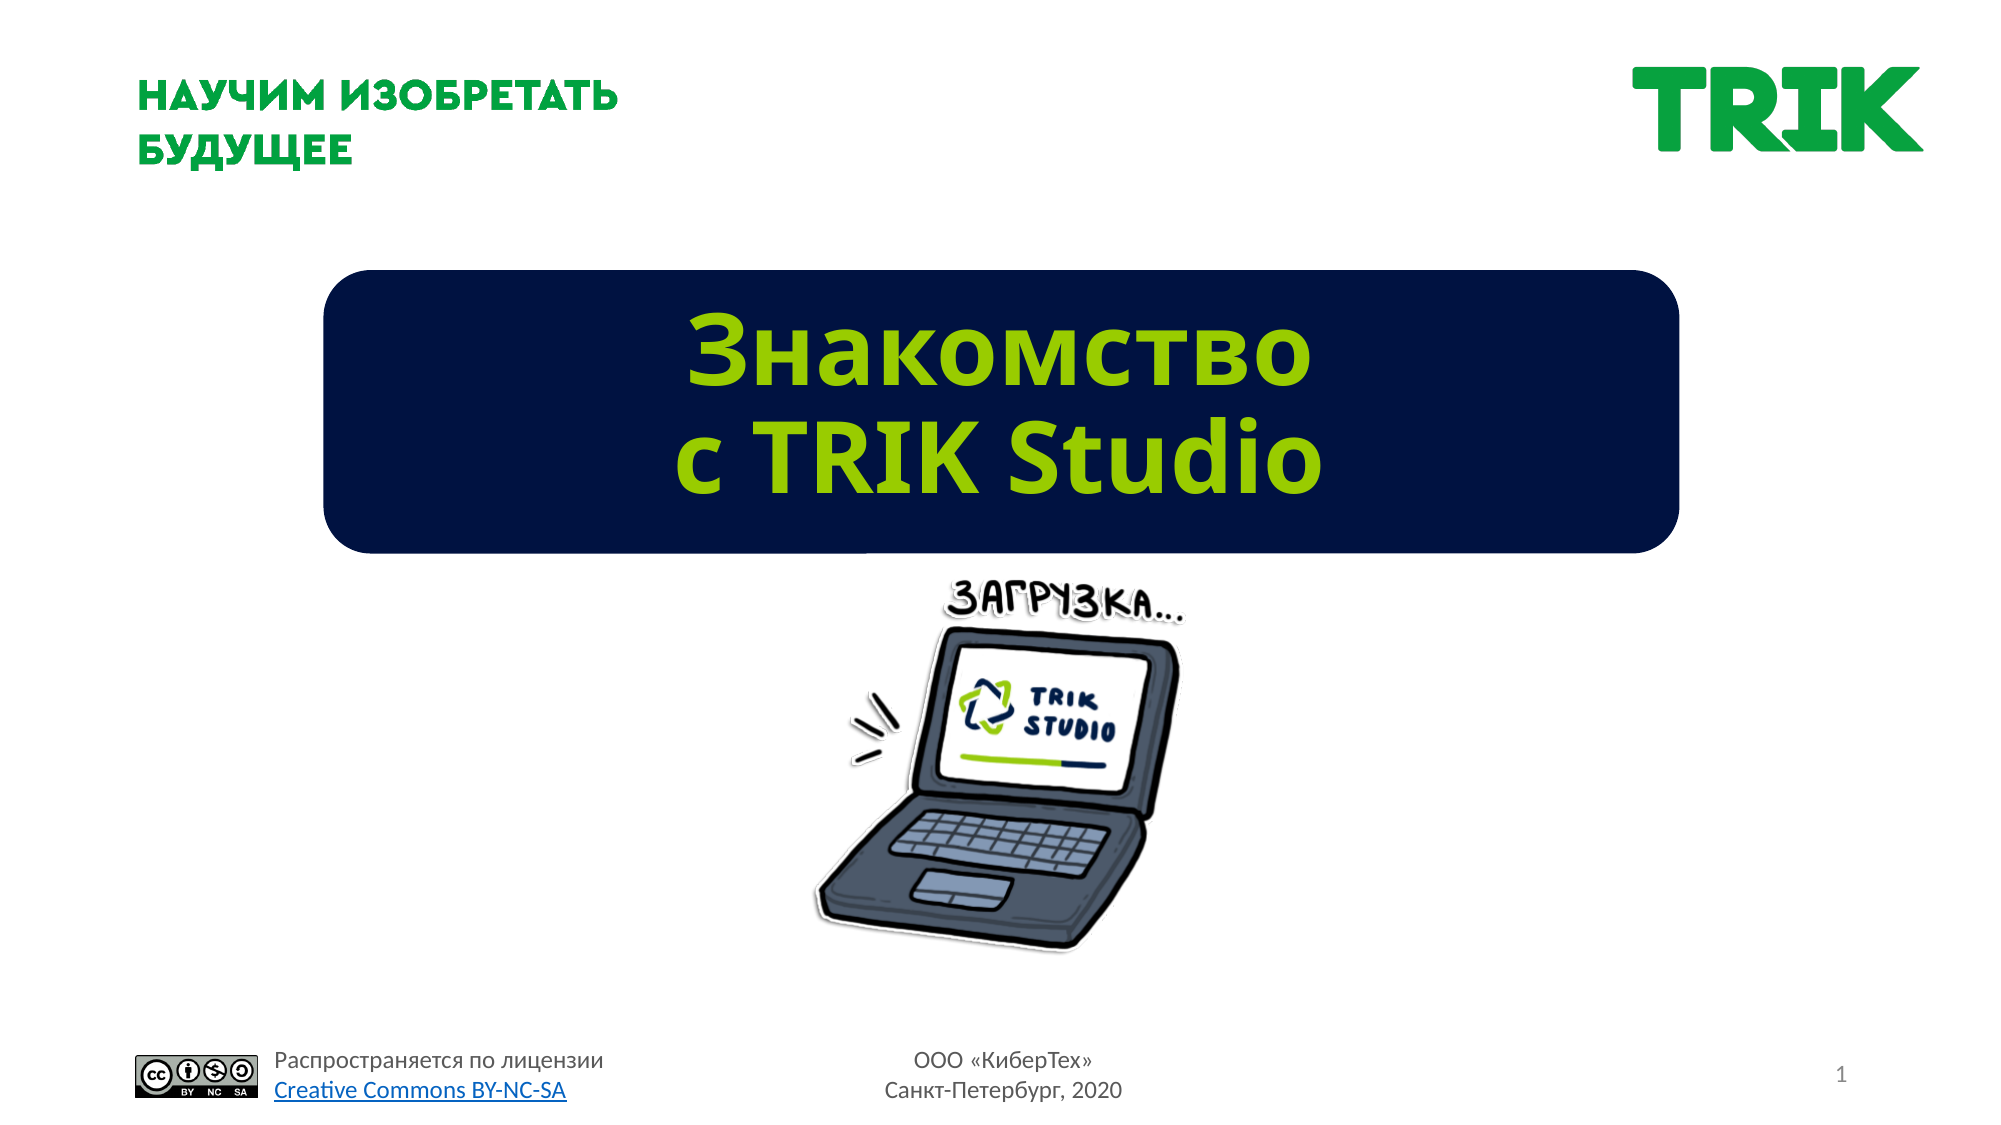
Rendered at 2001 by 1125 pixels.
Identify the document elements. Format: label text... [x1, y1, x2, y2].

picture [135, 1055, 258, 1098]
picture [137, 78, 618, 171]
picture [743, 523, 1257, 1031]
slide_number 1 [1412, 1042, 1863, 1103]
picture [1631, 64, 1924, 154]
title Знакомство с TRIK Studio [322, 252, 1678, 523]
